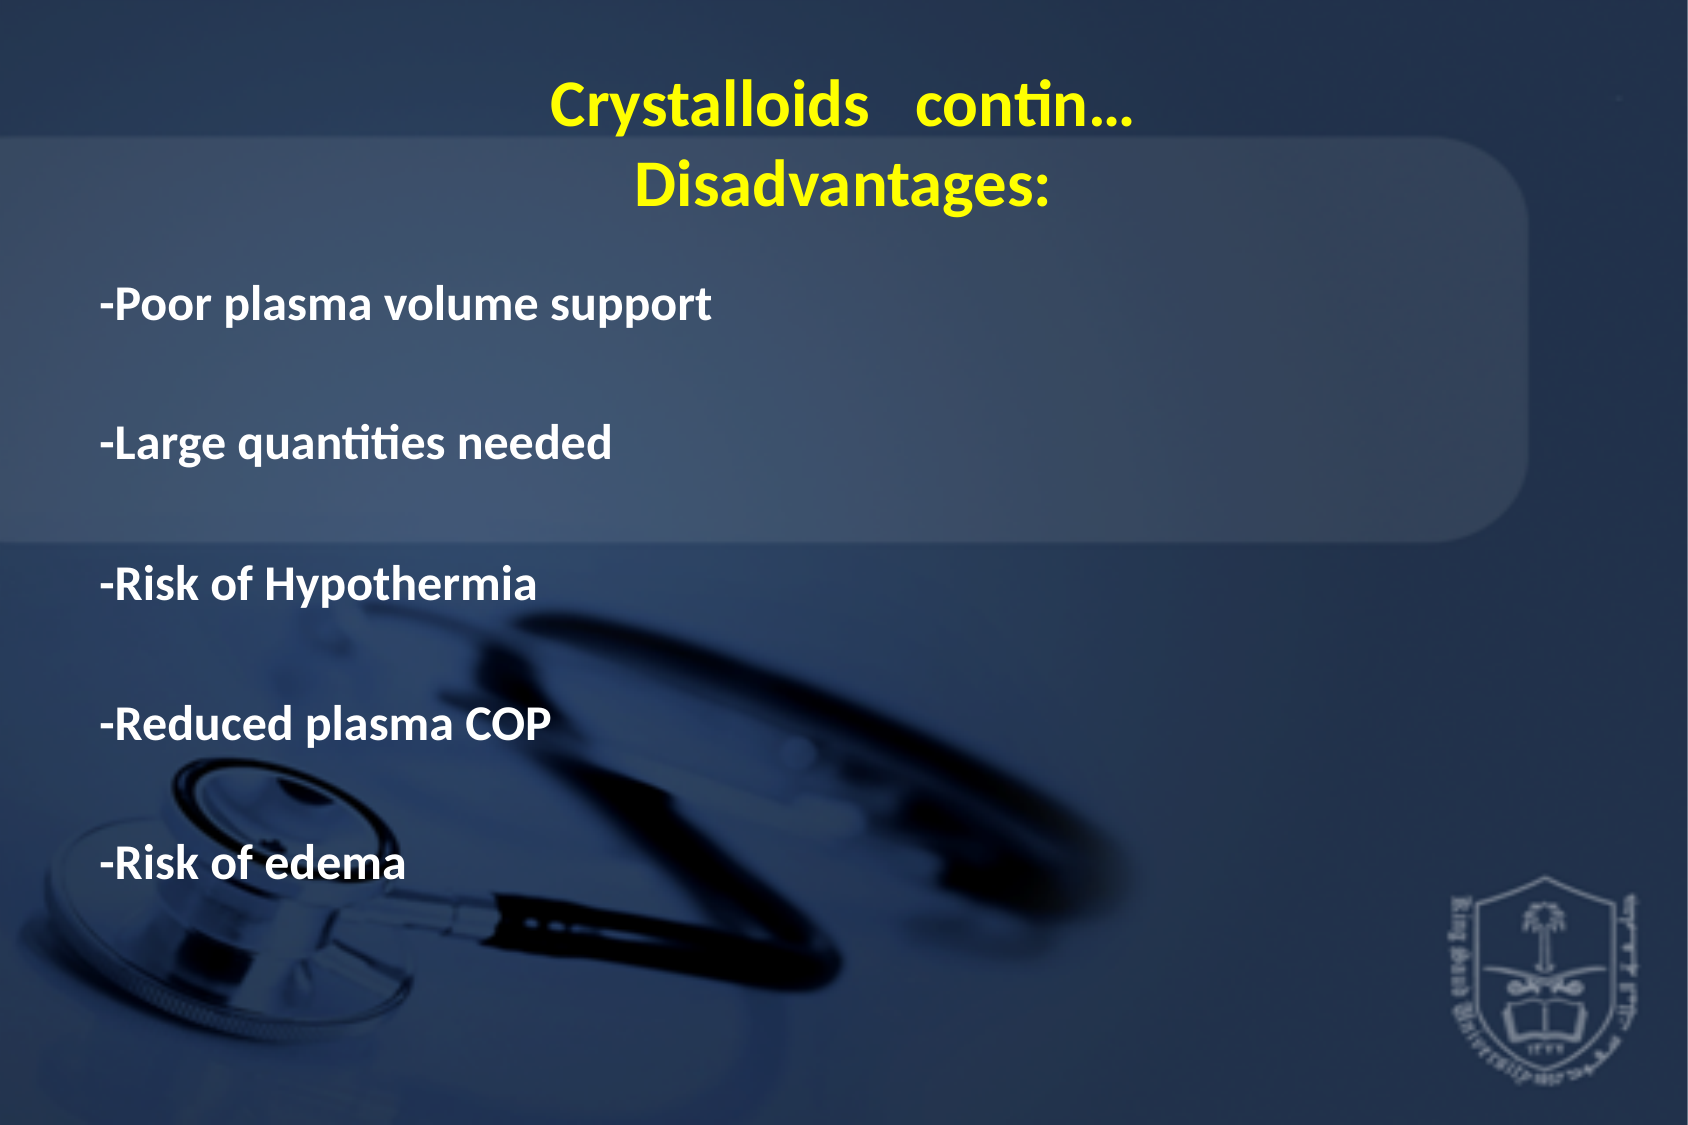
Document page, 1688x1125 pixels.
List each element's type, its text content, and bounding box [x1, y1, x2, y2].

picture [0, 0, 1688, 1125]
title Crystalloids contin… Disadvantages: [84, 45, 1604, 234]
list -Poor plasma volume support -Large quantities needed -Risk of Hypothermia -Reduced plasma COP -Risk of edema [84, 262, 830, 1006]
